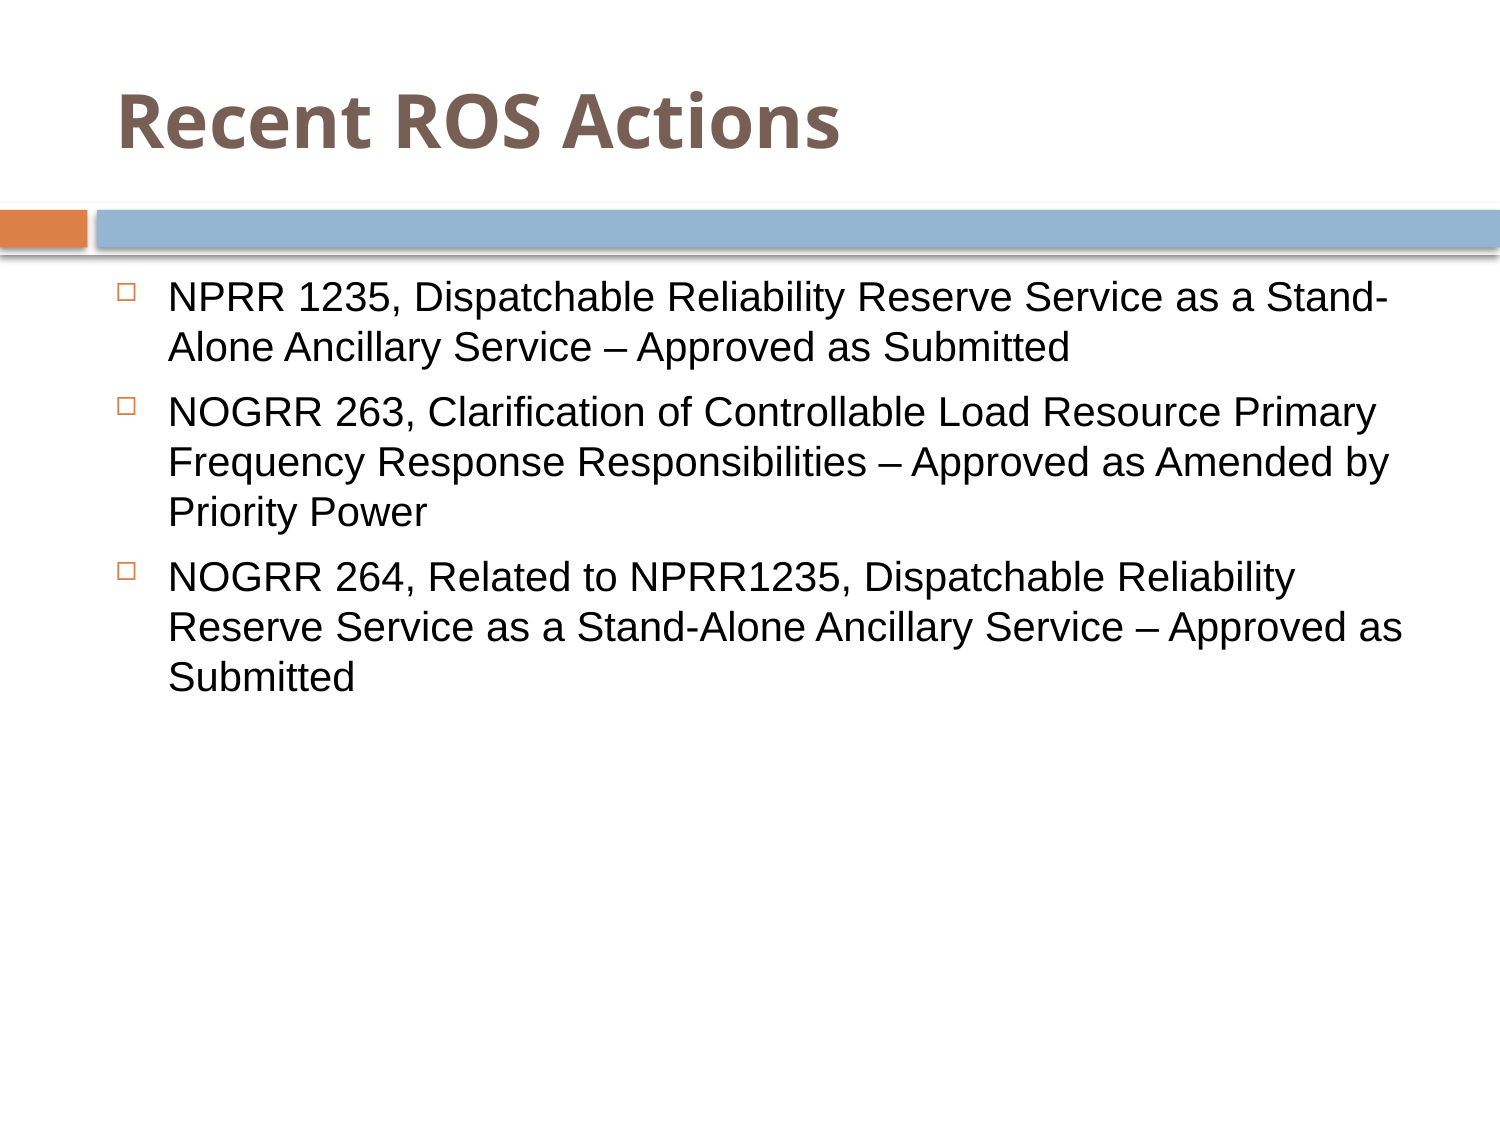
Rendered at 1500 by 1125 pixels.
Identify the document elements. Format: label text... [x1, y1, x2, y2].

title Recent ROS Actions [100, 37, 1439, 201]
list NPRR 1235, Dispatchable Reliability Reserve Service as a Stand-Alone Ancillary Service – Approved as Submitted NOGRR 263, Clarification of Controllable Load Resource Primary Frequency Response Responsibilities – Approved as Amended by Priority Power NOGRR 264, Related to NPRR1235, Dispatchable Reliability Reserve Service as a Stand-Alone Ancillary Service – Approved as Submitted [100, 262, 1439, 1001]
